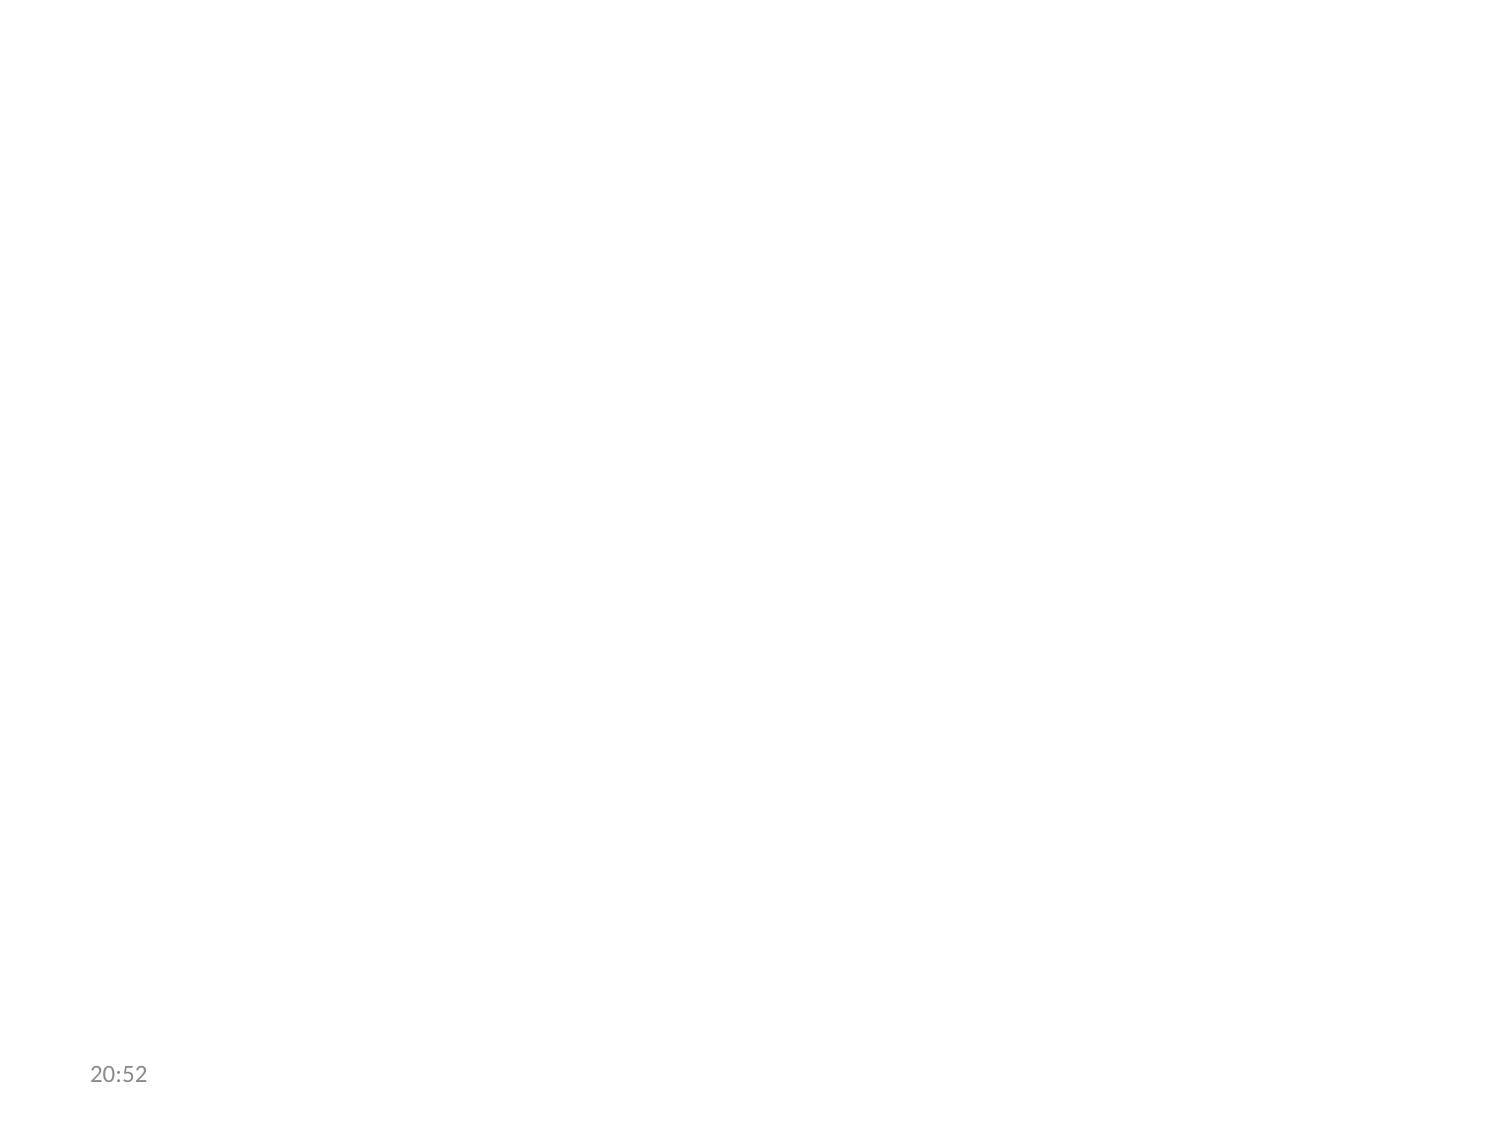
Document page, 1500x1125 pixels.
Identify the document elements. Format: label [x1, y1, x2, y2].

slide_number [75, 1042, 425, 1103]
